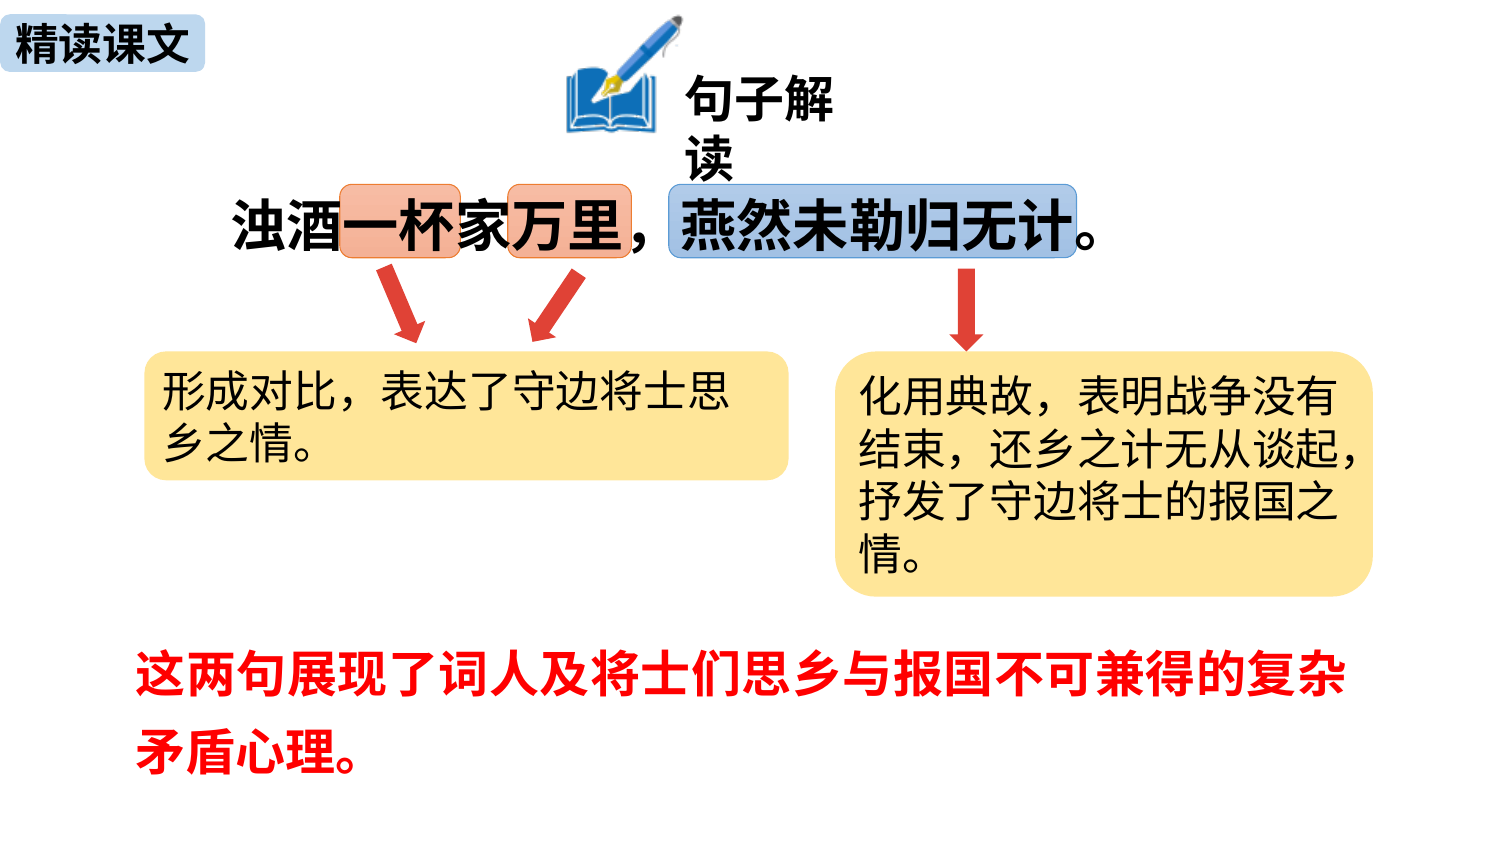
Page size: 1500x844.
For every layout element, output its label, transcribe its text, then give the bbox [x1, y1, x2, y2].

text_box [526, 267, 588, 344]
picture [556, 12, 689, 141]
text_box 这两句展现了词人及将士们思乡与报国不可兼得的复杂矛盾心理。 [124, 619, 1360, 787]
text_box 浊酒一杯家万里，燕然未勒归无计。 [218, 184, 1172, 264]
text_box [374, 262, 428, 345]
text_box 化用典故，表明战争没有结束，还乡之计无从谈起，抒发了守边将士的报国之情。 [835, 351, 1373, 597]
text_box 精读课文 [0, 13, 207, 73]
text_box [946, 267, 986, 353]
text_box 句子解读 [689, 57, 900, 137]
text_box 形成对比，表达了守边将士思乡之情。 [144, 351, 789, 481]
